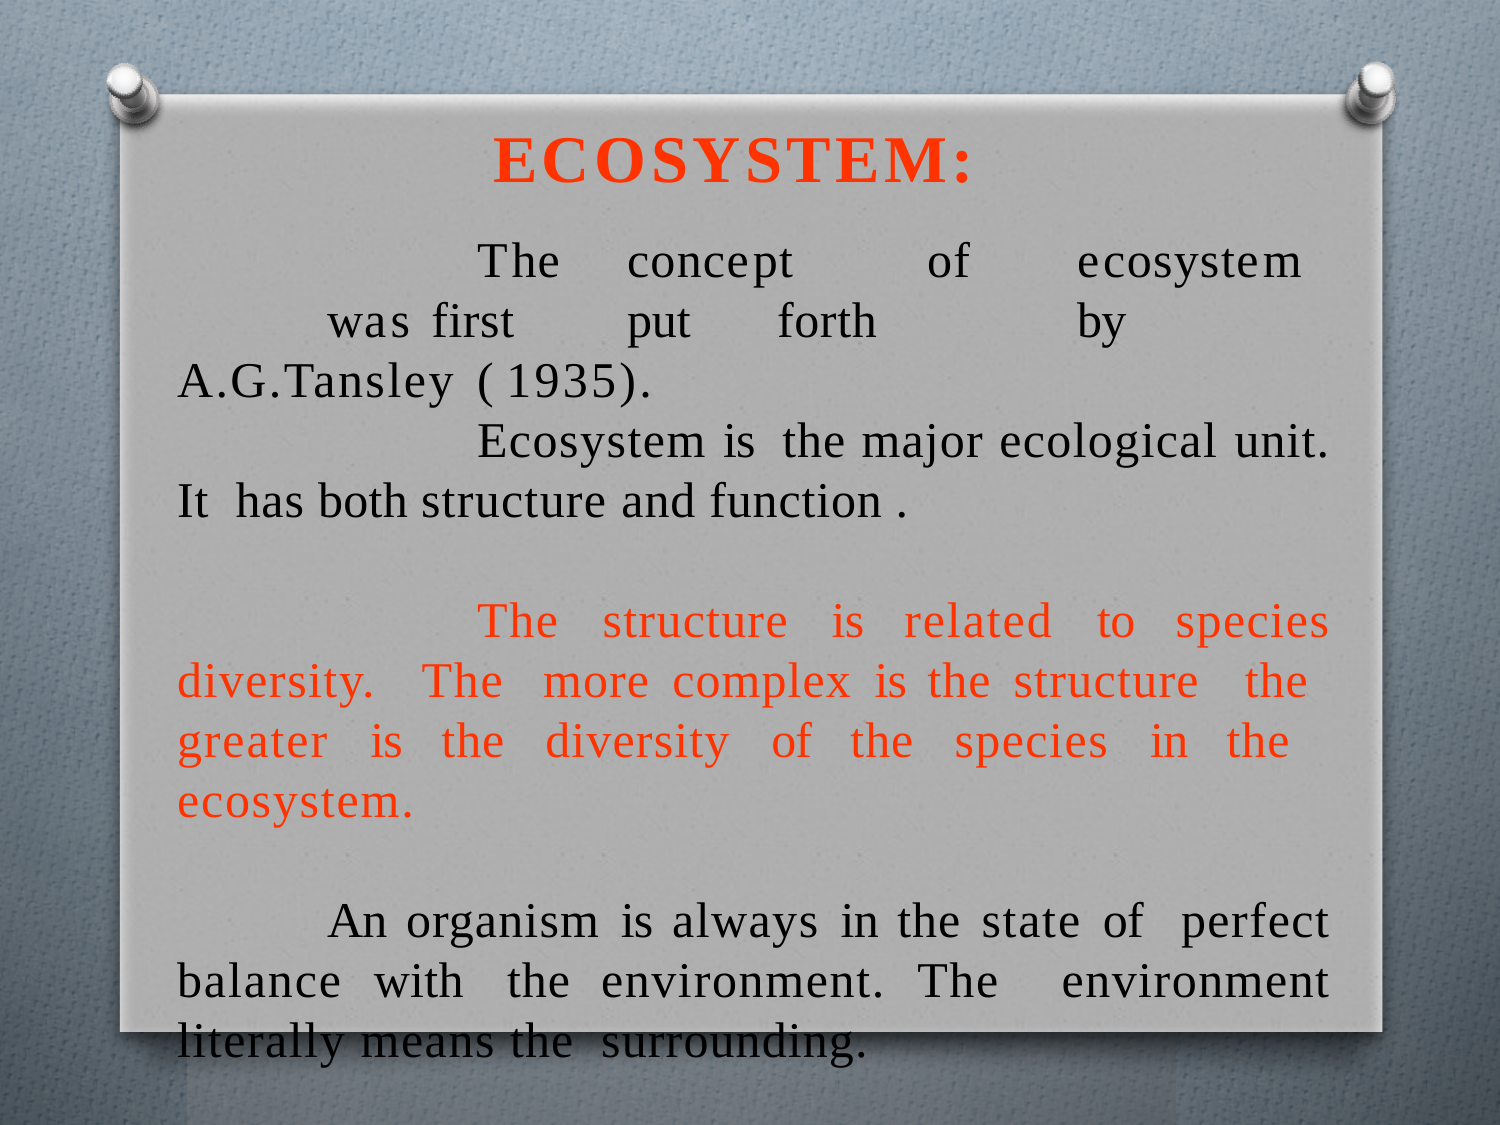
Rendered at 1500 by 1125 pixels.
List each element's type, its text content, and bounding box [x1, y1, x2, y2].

picture [1317, 35, 1439, 156]
title ECOSYSTEM: [487, 59, 979, 224]
text_box The concept of ecosystem was first put forth by A.G.Tansley ( 1935). Ecosystem is the major ecological unit. It has both structure and function . The structure is related to species diversity. The more complex is the structure the greater is the diversity of the species in the ecosystem. An organism is always in the state of perfect balance with the environment. The environment literally means the surrounding. [174, 224, 1332, 1068]
picture [75, 29, 198, 153]
